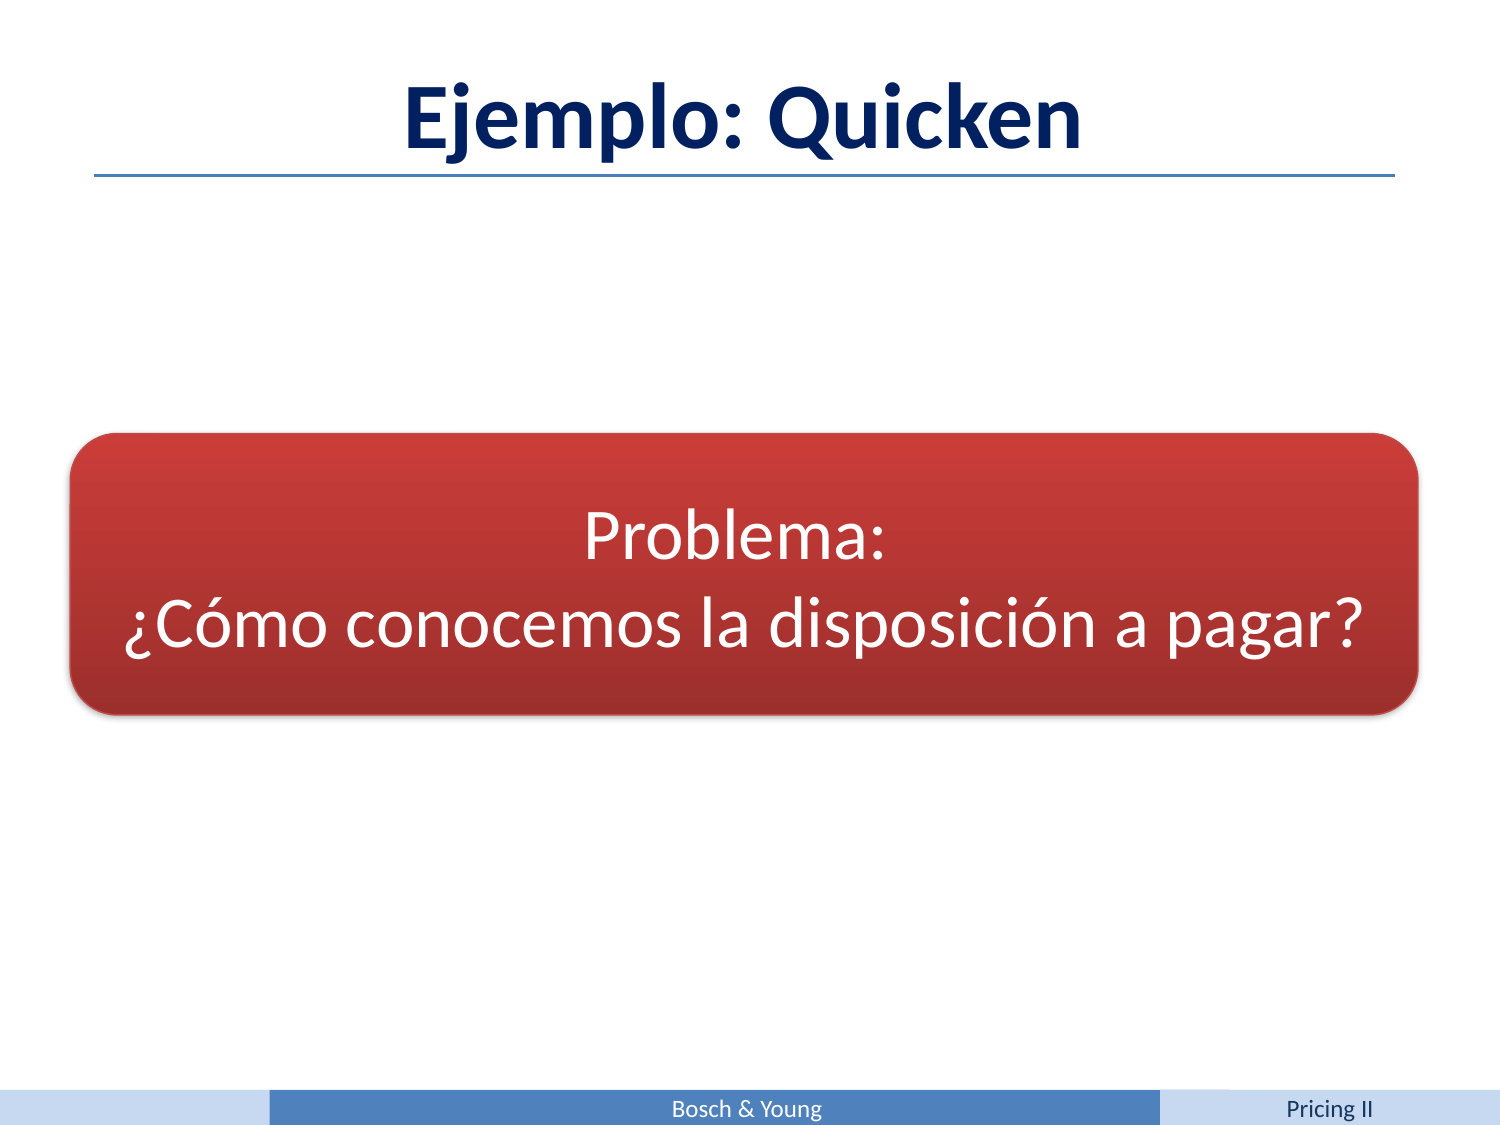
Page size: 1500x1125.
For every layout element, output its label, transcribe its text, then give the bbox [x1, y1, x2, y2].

text_box Bosch & Young [272, 1088, 1158, 1125]
text_box [0, 1088, 272, 1125]
text_box Problema: ¿Cómo conocemos la disposición a pagar? [69, 432, 1419, 716]
text_box Pricing II [1158, 1088, 1500, 1125]
text_box Ejemplo: Quicken [58, 46, 1430, 175]
